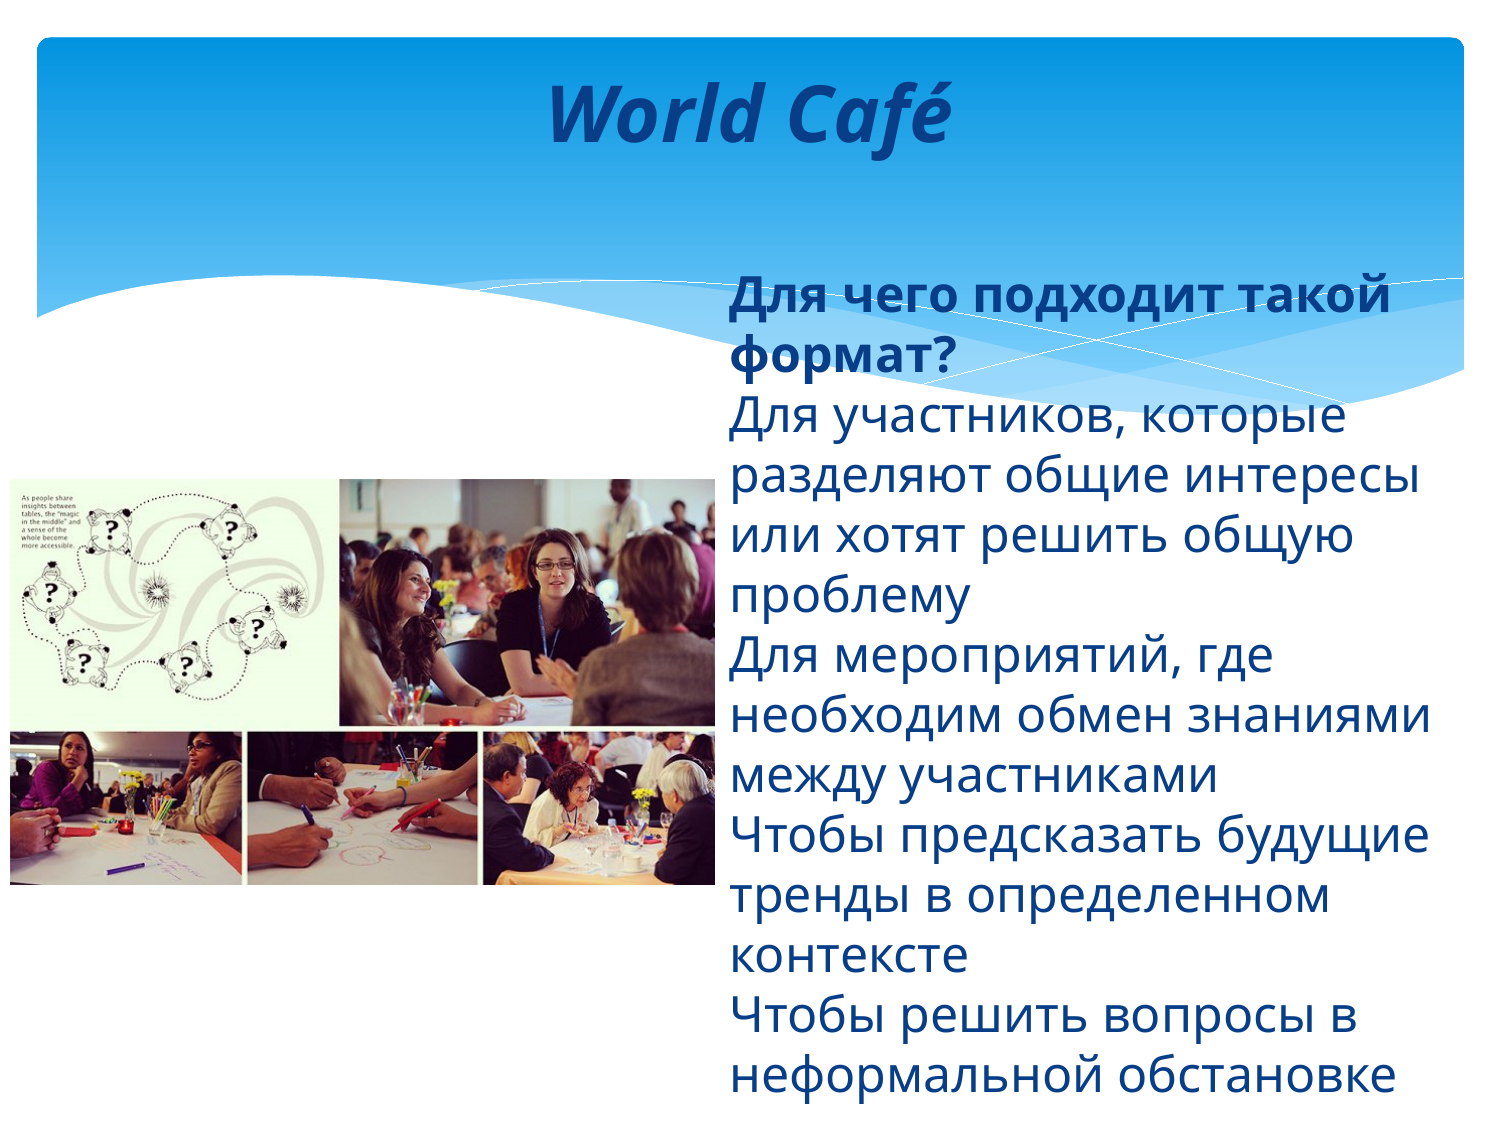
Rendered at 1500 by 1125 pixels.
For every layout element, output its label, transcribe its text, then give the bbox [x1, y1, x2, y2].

picture [10, 479, 715, 886]
text_box Для чего подходит такой формат? Для участников, которые разделяют общие интересы или хотят решить общую проблему Для мероприятий, где необходим обмен знаниями между участниками Чтобы предсказать будущие тренды в определенном контексте Чтобы решить вопросы в неформальной обстановке [714, 255, 1465, 1111]
title World Café [75, 55, 1425, 261]
